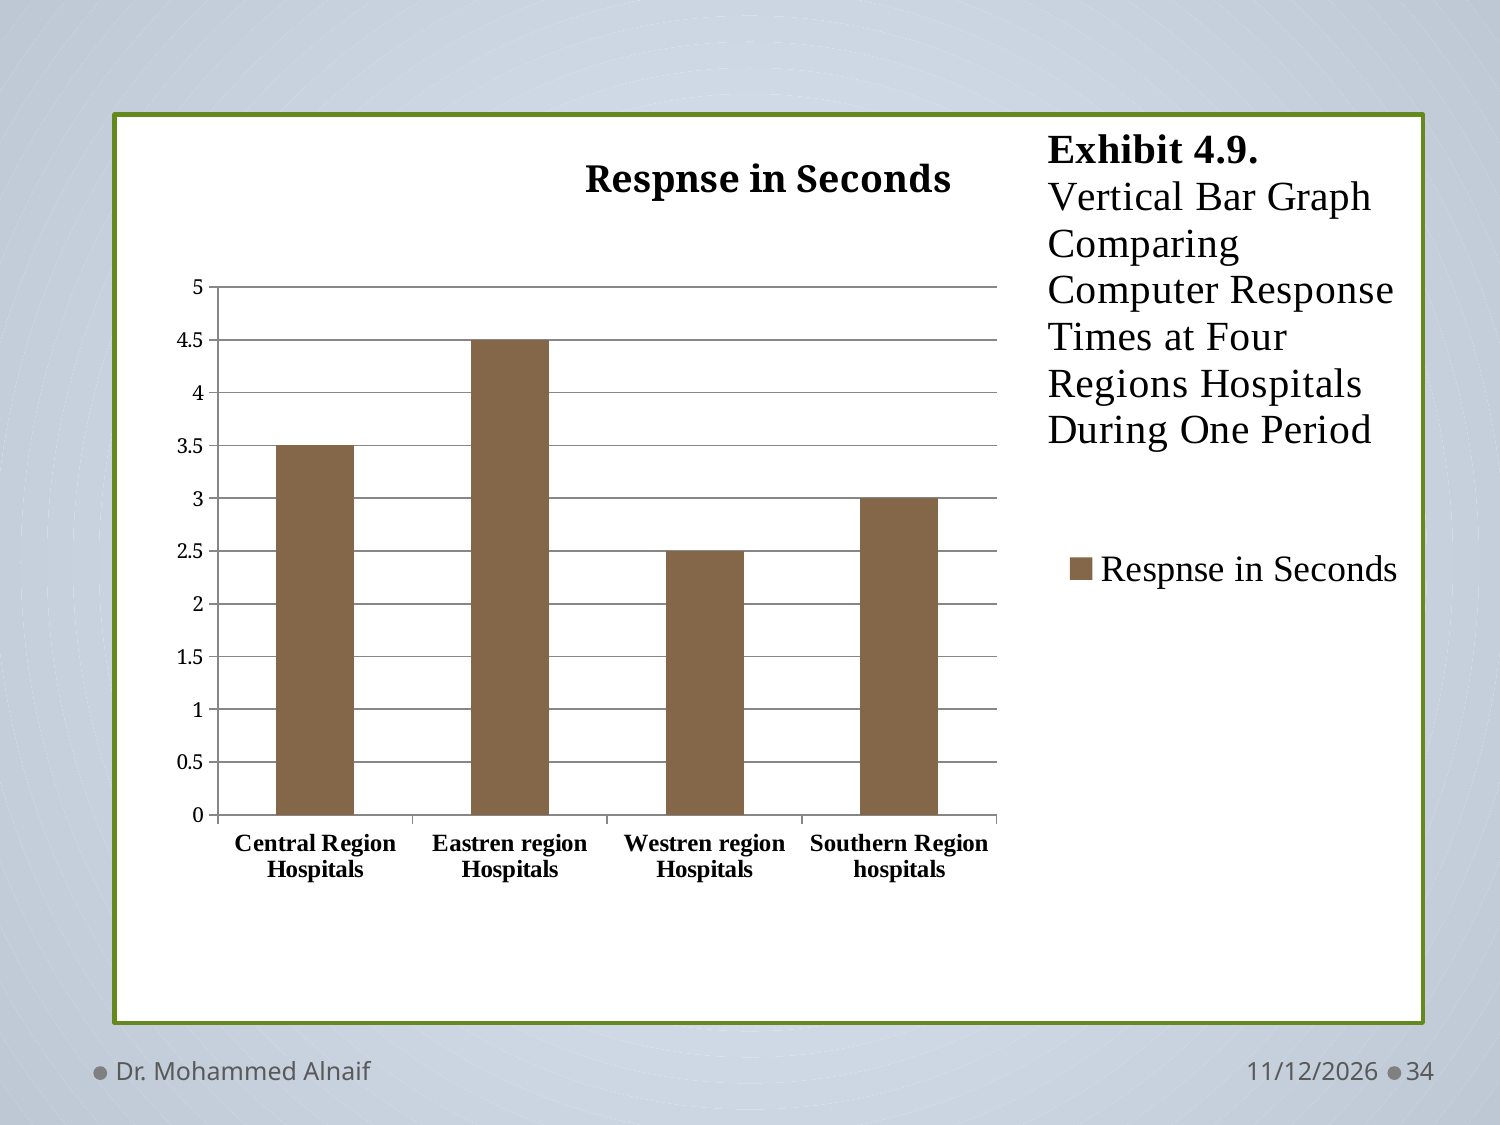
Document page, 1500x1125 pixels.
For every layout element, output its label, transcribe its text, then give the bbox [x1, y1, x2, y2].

footer Dr. Mohammed Alnaif [108, 1042, 576, 1103]
chart [112, 112, 1426, 1026]
slide_number 34 [1401, 1042, 1494, 1103]
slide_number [1043, 1042, 1386, 1103]
